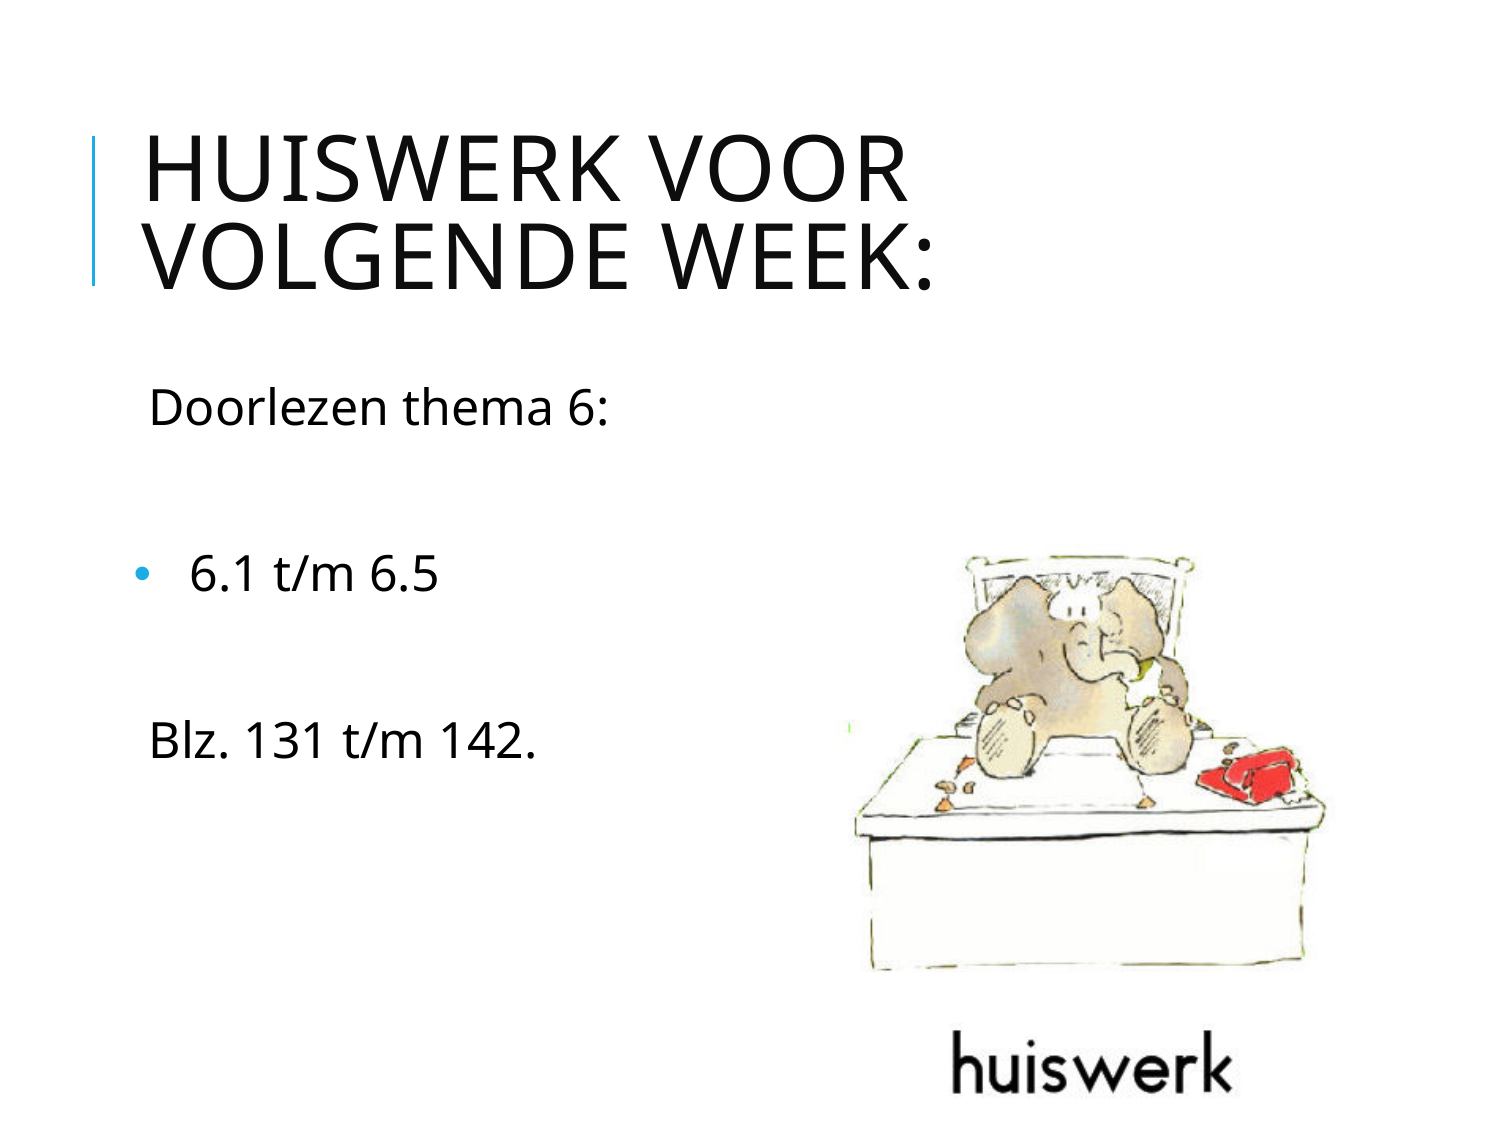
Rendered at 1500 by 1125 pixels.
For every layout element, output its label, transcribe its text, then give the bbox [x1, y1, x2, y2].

title Huiswerk voor volgende week: [126, 96, 1322, 342]
list Doorlezen thema 6: 6.1 t/m 6.5 Blz. 131 t/m 142. [126, 375, 1322, 1035]
picture [773, 493, 1411, 1125]
